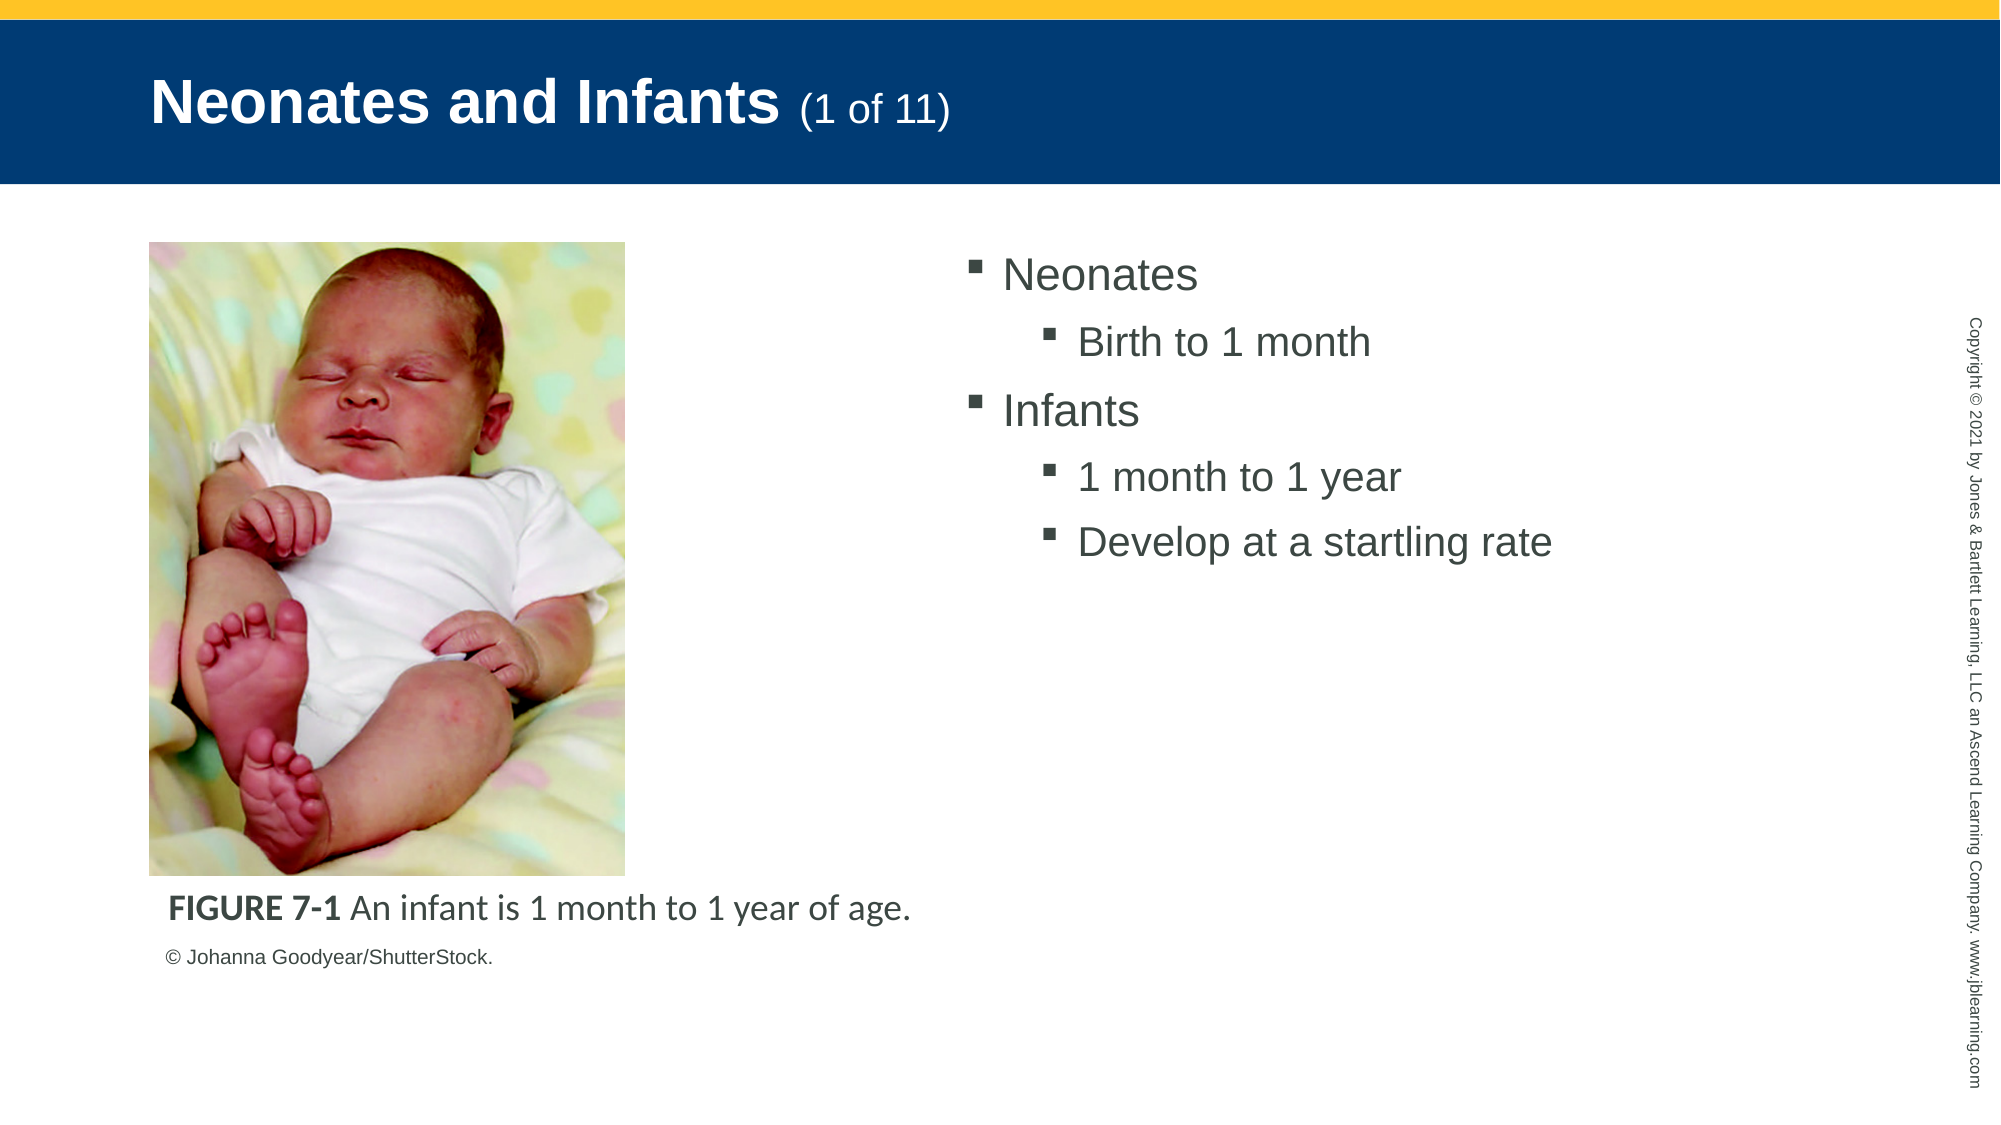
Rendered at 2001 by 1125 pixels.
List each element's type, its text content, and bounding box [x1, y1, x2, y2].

list Neonates Birth to 1 month Infants 1 month to 1 year Develop at a startling rate [950, 237, 1850, 1025]
picture [149, 242, 625, 876]
text_box FIGURE 7-1 An infant is 1 month to 1 year of age. [153, 875, 928, 936]
title Neonates and Infants (1 of 11) [0, 19, 2000, 185]
text_box © Johanna Goodyear/ShutterStock. [150, 936, 509, 976]
